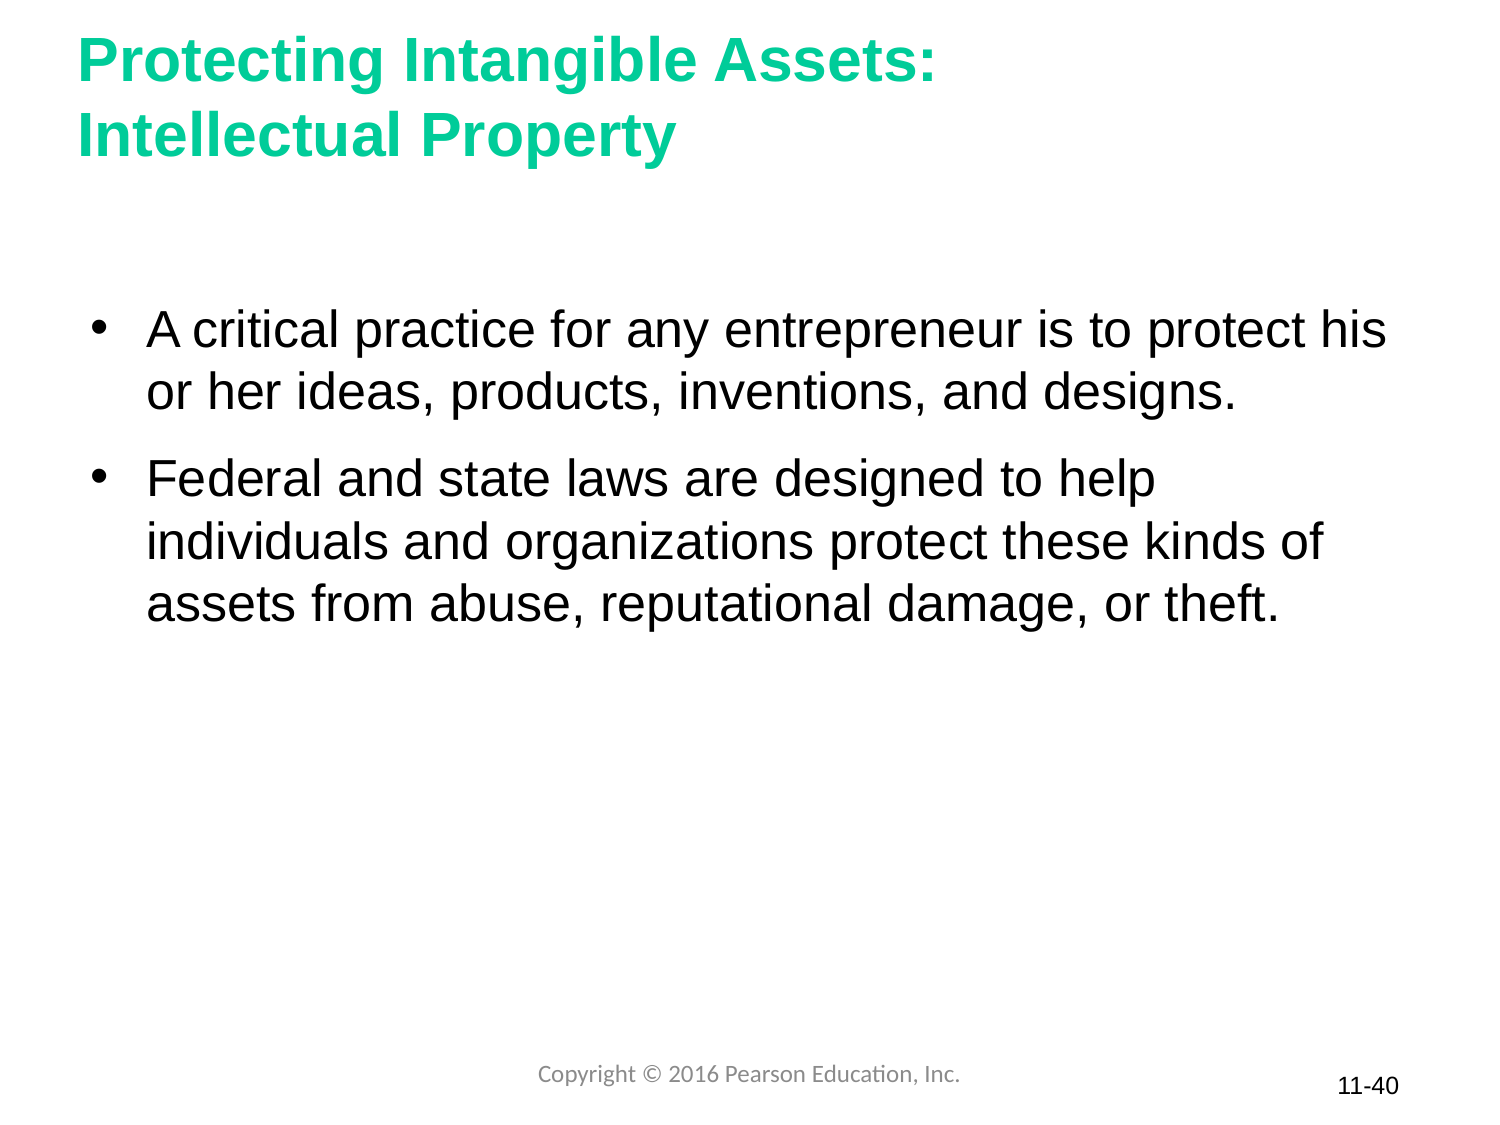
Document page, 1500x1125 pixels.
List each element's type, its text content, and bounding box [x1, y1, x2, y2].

list A critical practice for any entrepreneur is to protect his or her ideas, products, inventions, and designs. Federal and state laws are designed to help individuals and organizations protect these kinds of assets from abuse, reputational damage, or theft. [75, 287, 1425, 1030]
title Protecting Intangible Assets: Intellectual Property [62, 0, 1413, 188]
footer Copyright © 2016 Pearson Education, Inc. [512, 1042, 988, 1103]
